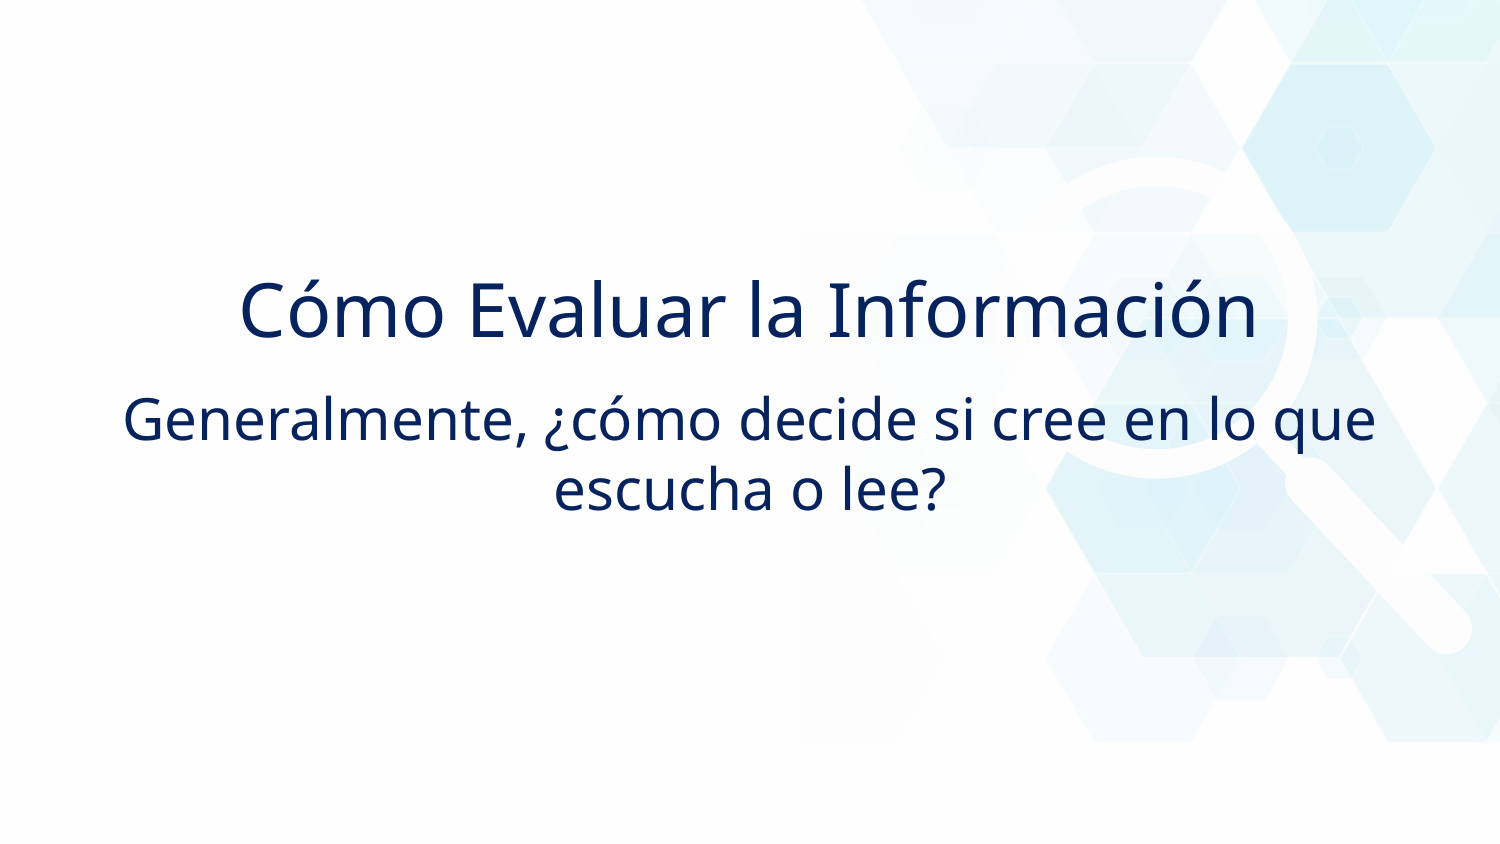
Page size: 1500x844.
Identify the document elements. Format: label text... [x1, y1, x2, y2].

title Generalmente, ¿cómo decide si cree en lo que escucha o lee? [107, 384, 1393, 711]
title Cómo Evaluar la Información [0, 247, 1500, 384]
